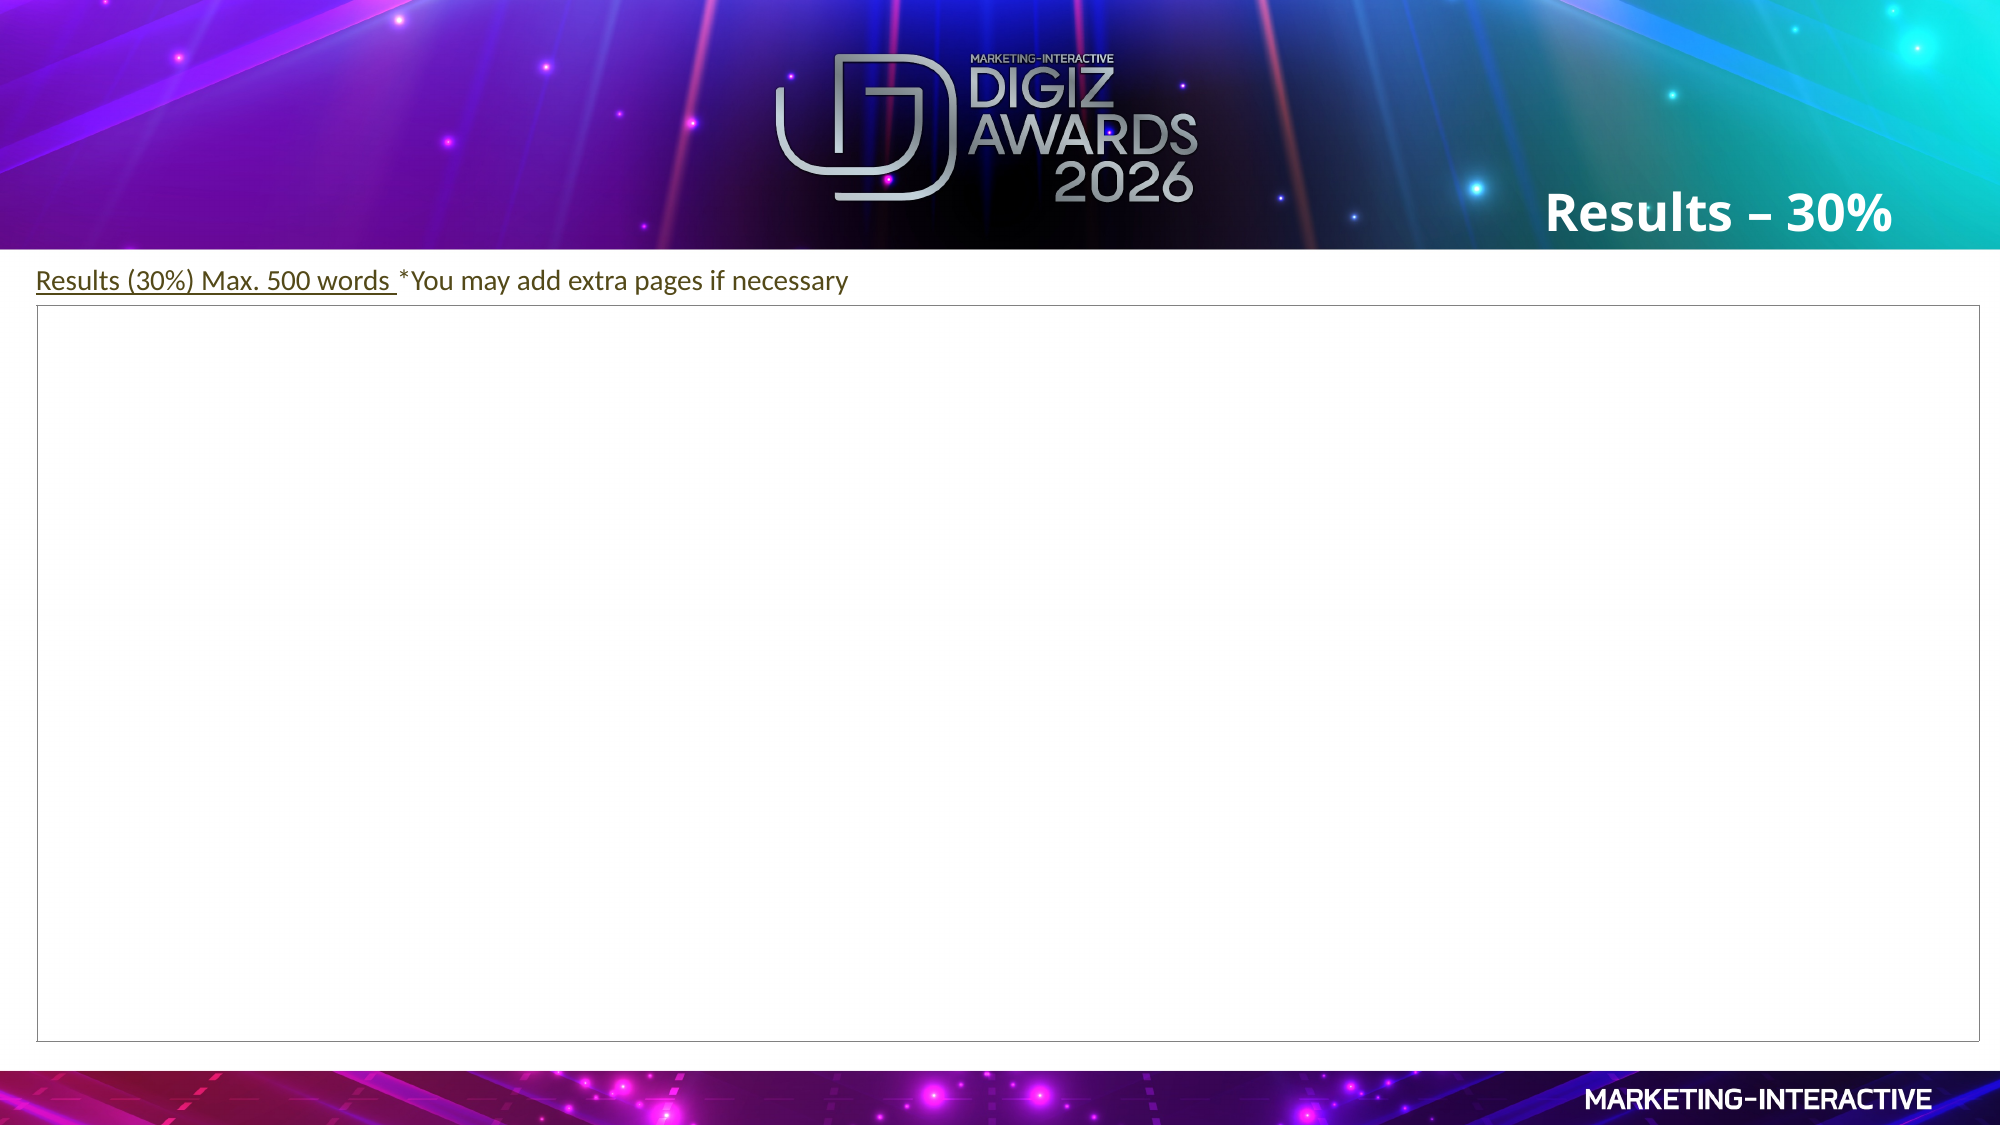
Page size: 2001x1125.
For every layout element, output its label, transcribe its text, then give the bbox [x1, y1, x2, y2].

picture [0, 0, 2000, 1125]
text_box Results – 30% [1529, 167, 2000, 255]
text_box Results (30%) Max. 500 words *You may add extra pages if necessary [21, 254, 931, 305]
table_header [38, 306, 1979, 1041]
